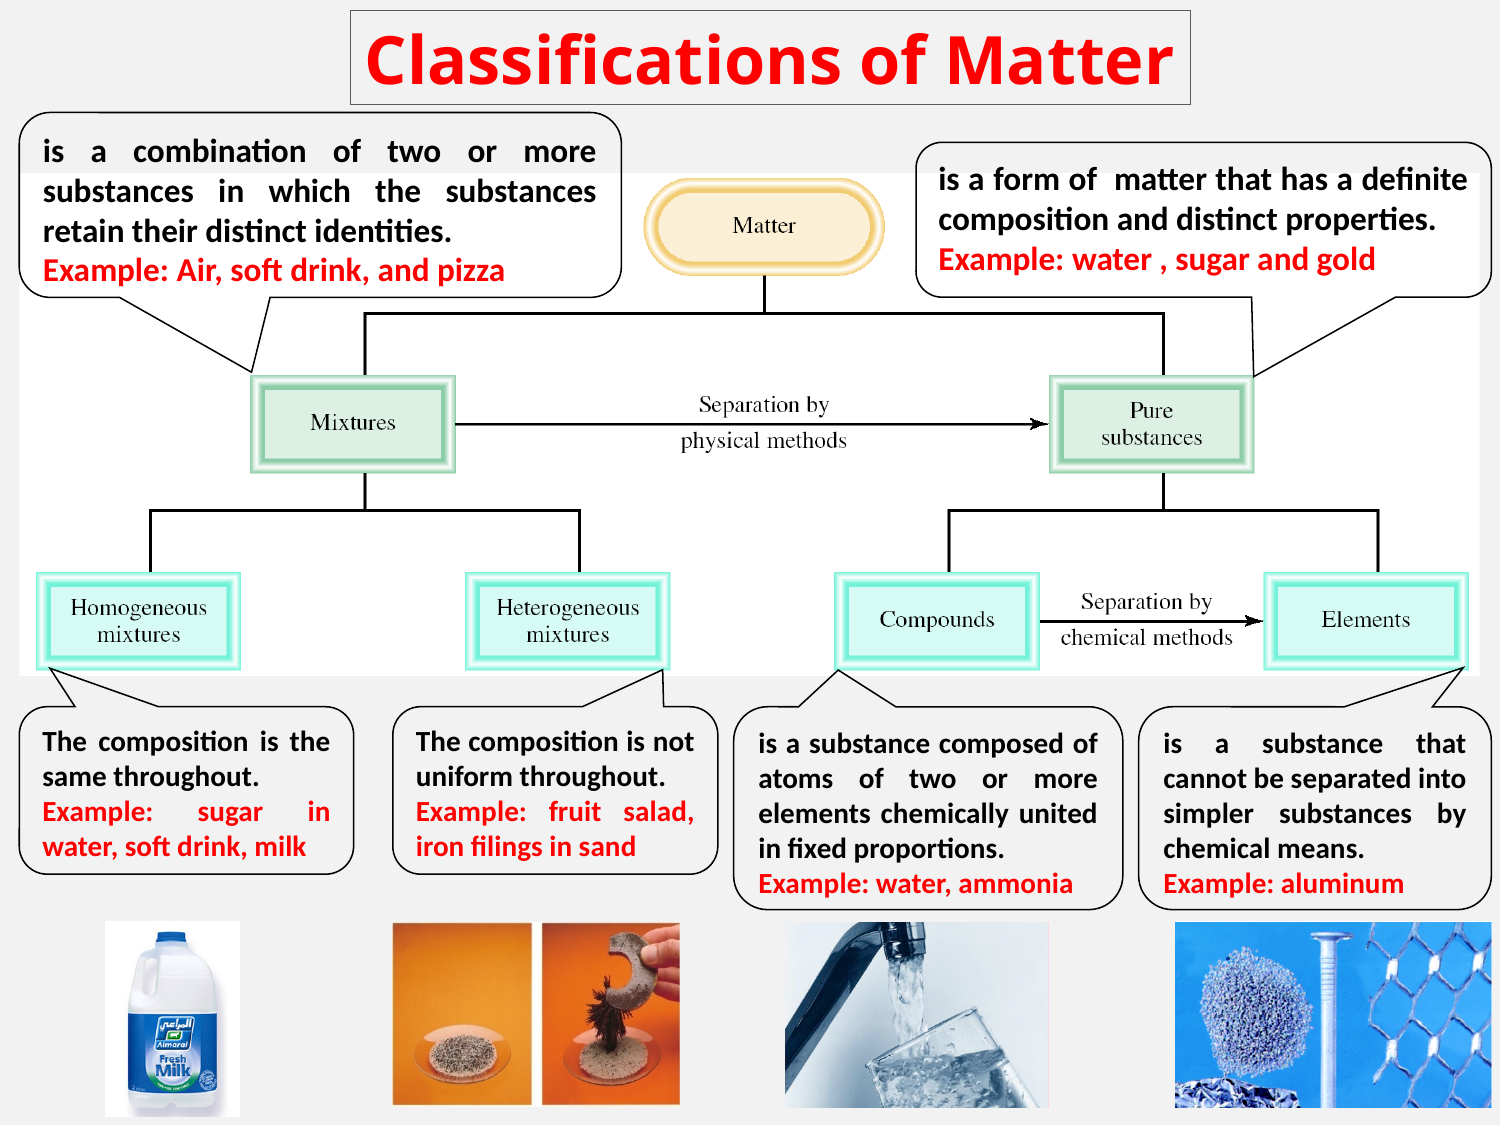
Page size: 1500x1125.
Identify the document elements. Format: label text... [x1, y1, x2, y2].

text_box is a form of matter that has a definite composition and distinct properties. Example: water , sugar and gold [916, 142, 1492, 293]
picture [785, 922, 1049, 1108]
text_box is a combination of two or more substances in which the substances retain their distinct identities. Example: Air, soft drink, and pizza [19, 112, 622, 173]
text_box The composition is the same throughout. Example: sugar in water, soft drink, milk [19, 676, 354, 875]
picture [392, 922, 680, 1108]
picture [19, 173, 1480, 676]
text_box is a substance that cannot be separated into simpler substances by chemical means. Example: aluminum [1138, 676, 1492, 910]
picture [105, 921, 240, 1117]
text_box Classifications of Matter [350, 10, 1191, 105]
text_box The composition is not uniform throughout. Example: fruit salad, iron filings in sand [392, 676, 718, 875]
text_box is a substance composed of atoms of two or more elements chemically united in fixed proportions. Example: water, ammonia [733, 676, 1123, 910]
picture [1175, 921, 1492, 1108]
